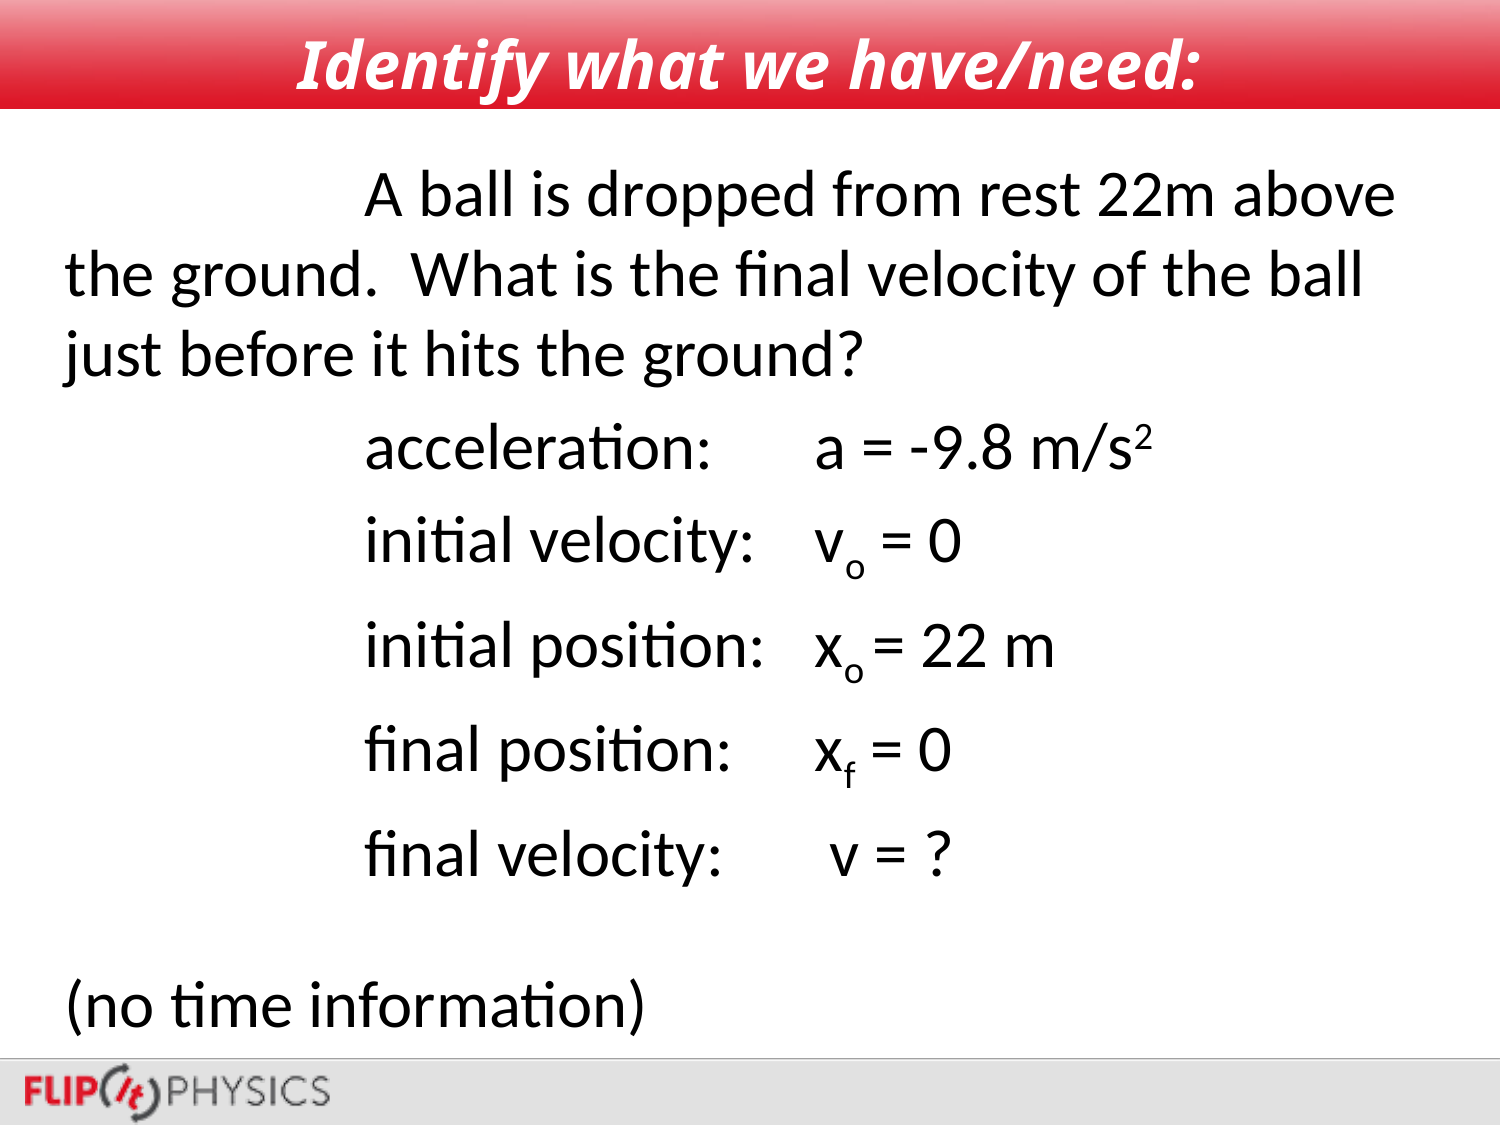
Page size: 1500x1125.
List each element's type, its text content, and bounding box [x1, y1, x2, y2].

title Identify what we have/need: [75, 15, 1425, 91]
picture [0, 0, 1500, 109]
list A ball is dropped from rest 22m above the ground. What is the final velocity of the ball just before it hits the ground? acceleration: a = -9.8 m/s2 initial velocity: vo = 0 initial position: xo = 22 m final position: xf = 0 final velocity: v = ? (no time information) [50, 142, 1445, 1020]
picture [0, 1058, 1500, 1125]
